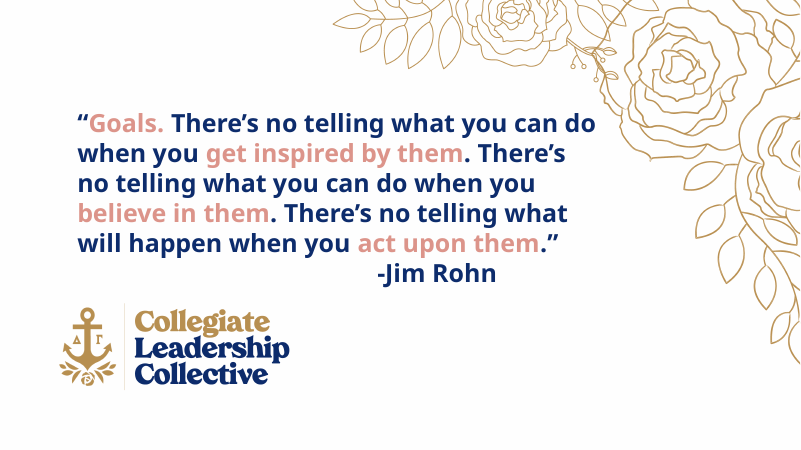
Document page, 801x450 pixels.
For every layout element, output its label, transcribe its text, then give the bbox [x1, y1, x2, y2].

list “Goals. There’s no telling what you can do when you get inspired by them. There’s no telling what you can do when you believe in them. There’s no telling what will happen when you act upon them.” -Jim Rohn [62, 99, 613, 163]
picture [0, 0, 801, 450]
